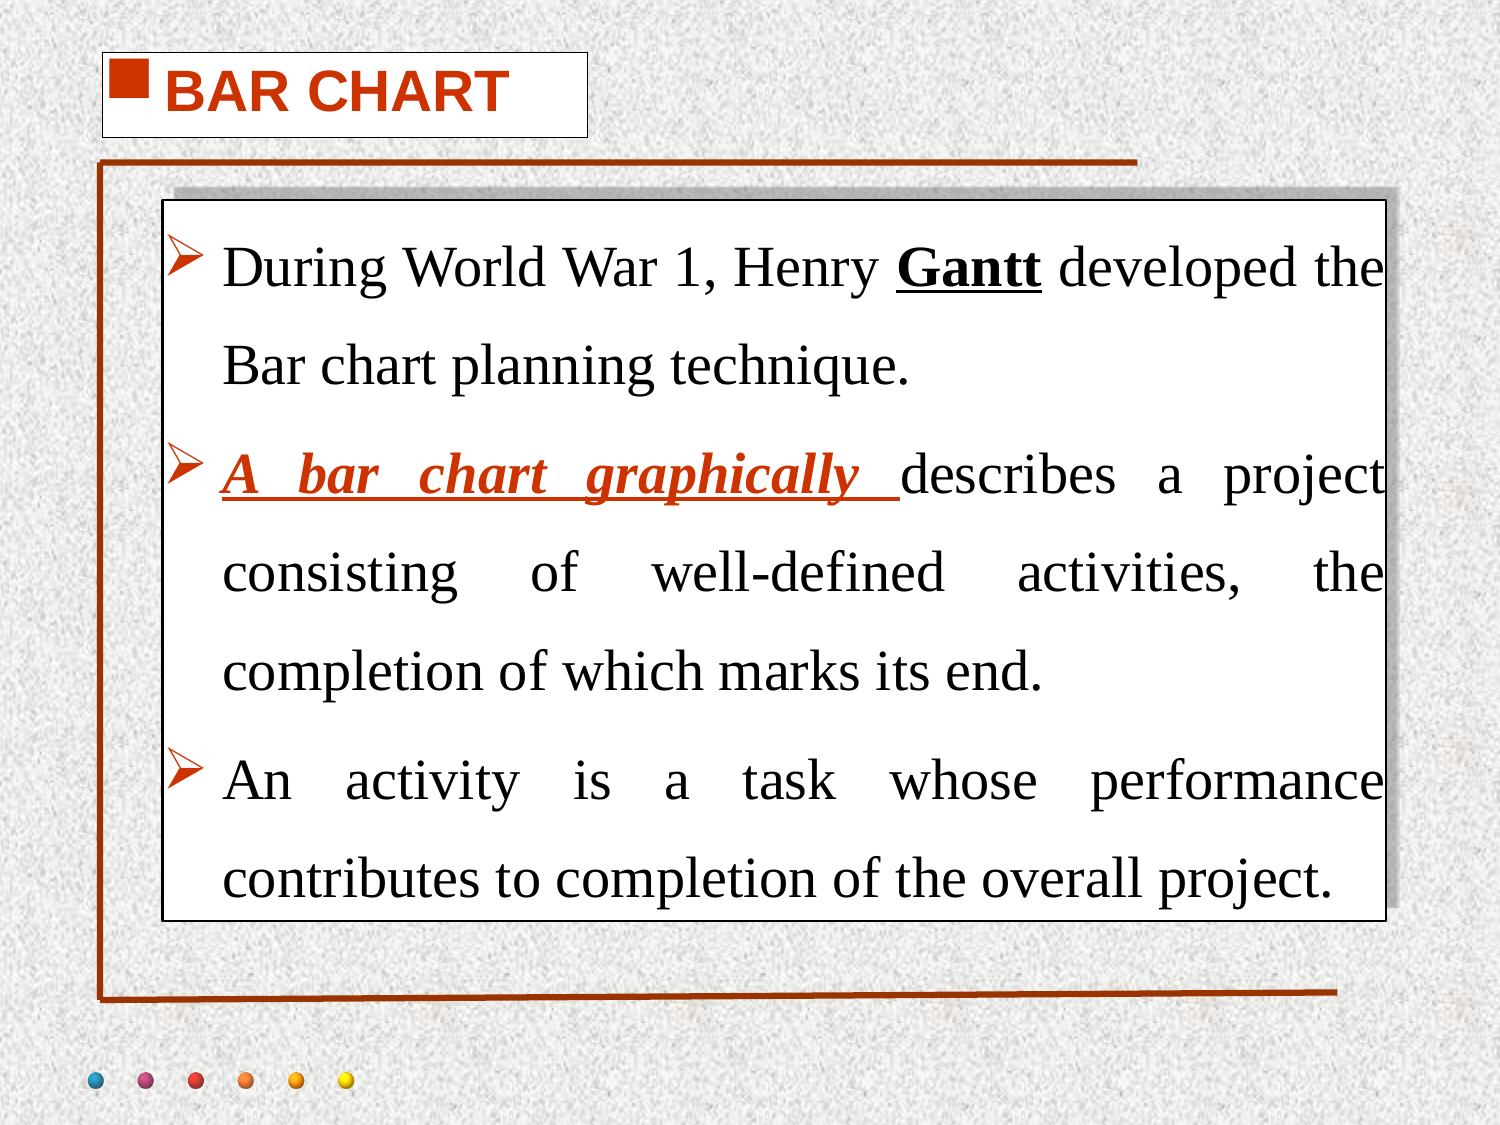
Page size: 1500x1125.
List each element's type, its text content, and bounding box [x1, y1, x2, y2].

title BAR CHART [102, 52, 588, 138]
table_cell [1386, 187, 1399, 907]
picture [0, 0, 1500, 1125]
list During World War 1, Henry Gantt developed the Bar chart planning technique. A bar chart graphically describes a project consisting of well-defined activities, the completion of which marks its end. An activity is a task whose performance contributes to completion of the overall project. [162, 200, 1386, 922]
